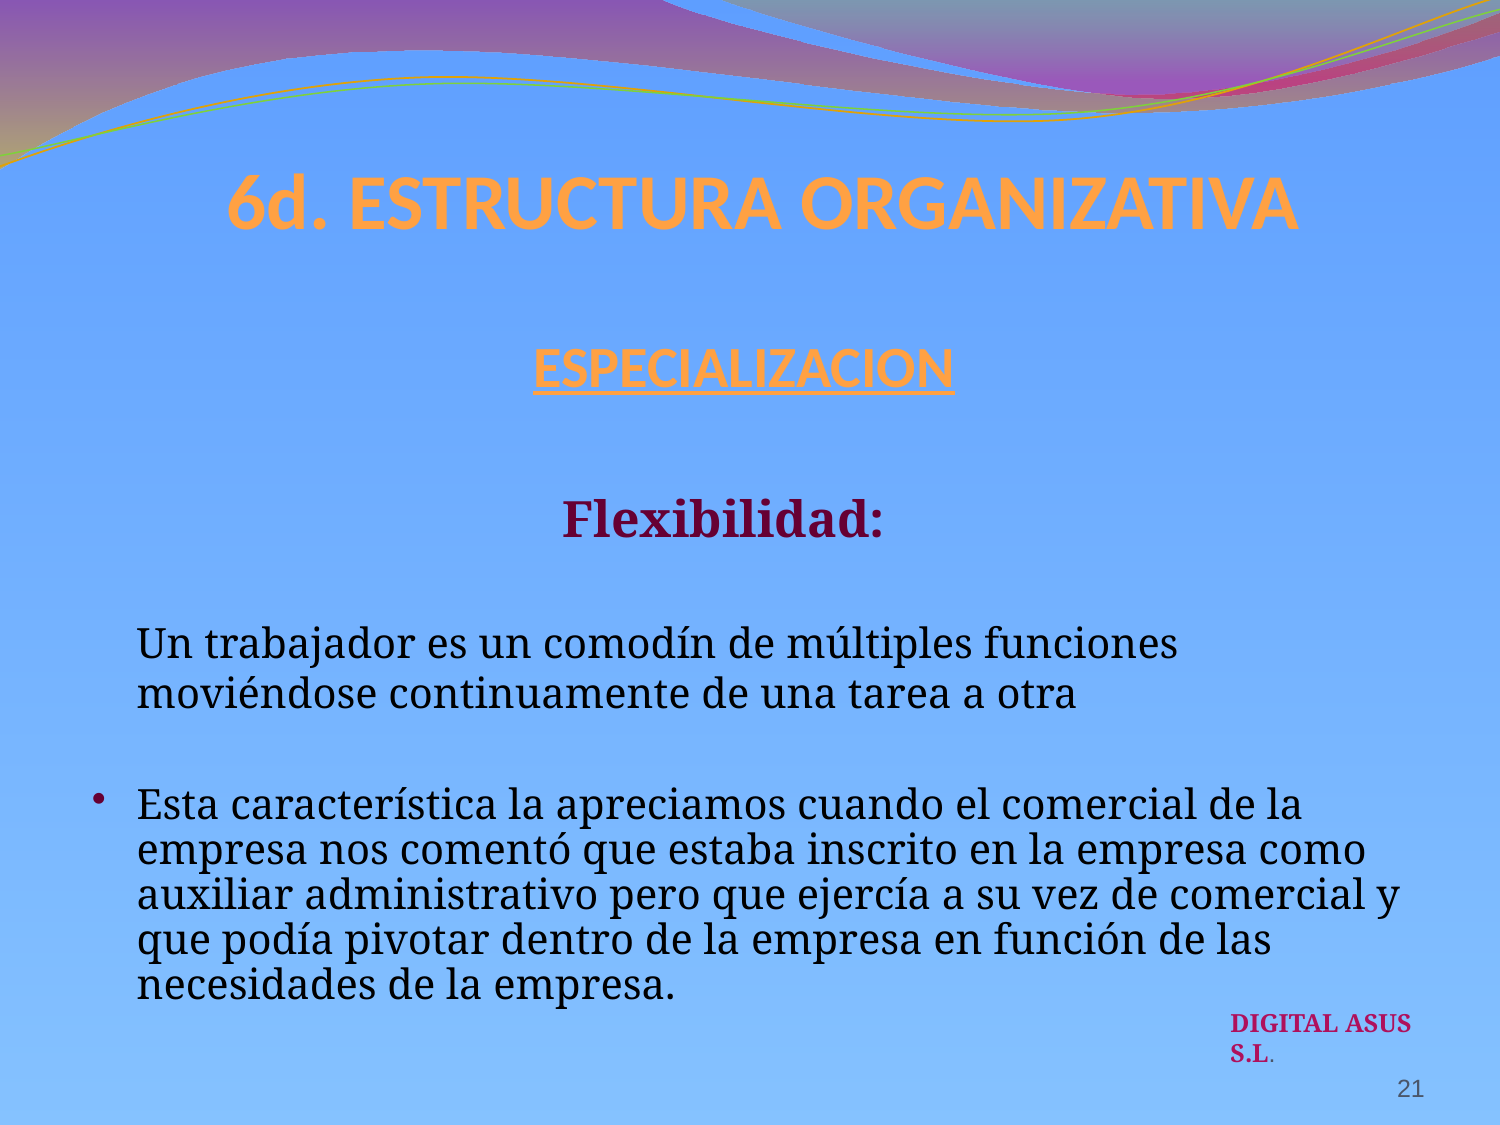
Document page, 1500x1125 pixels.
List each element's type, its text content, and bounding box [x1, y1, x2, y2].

text_box Flexibilidad: [704, 13, 773, 18]
text_box Flexibilidad: [548, 479, 900, 555]
slide_number 21 [1299, 1042, 1425, 1103]
list Un trabajador es un comodín de múltiples funciones moviéndose continuamente de una tarea a otra Esta característica la apreciamos cuando el comercial de la empresa nos comentó que estaba inscrito en la empresa como auxiliar administrativo pero que ejercía a su vez de comercial y que podía pivotar dentro de la empresa en función de las necesidades de la empresa. [76, 609, 1427, 964]
text_box 6d. ESTRUCTURA ORGANIZATIVA [88, 137, 1439, 246]
text_box ESPECIALIZACION [430, 326, 1057, 400]
text_box DIGITAL ASUS S.L. [1230, 1019, 1453, 1068]
